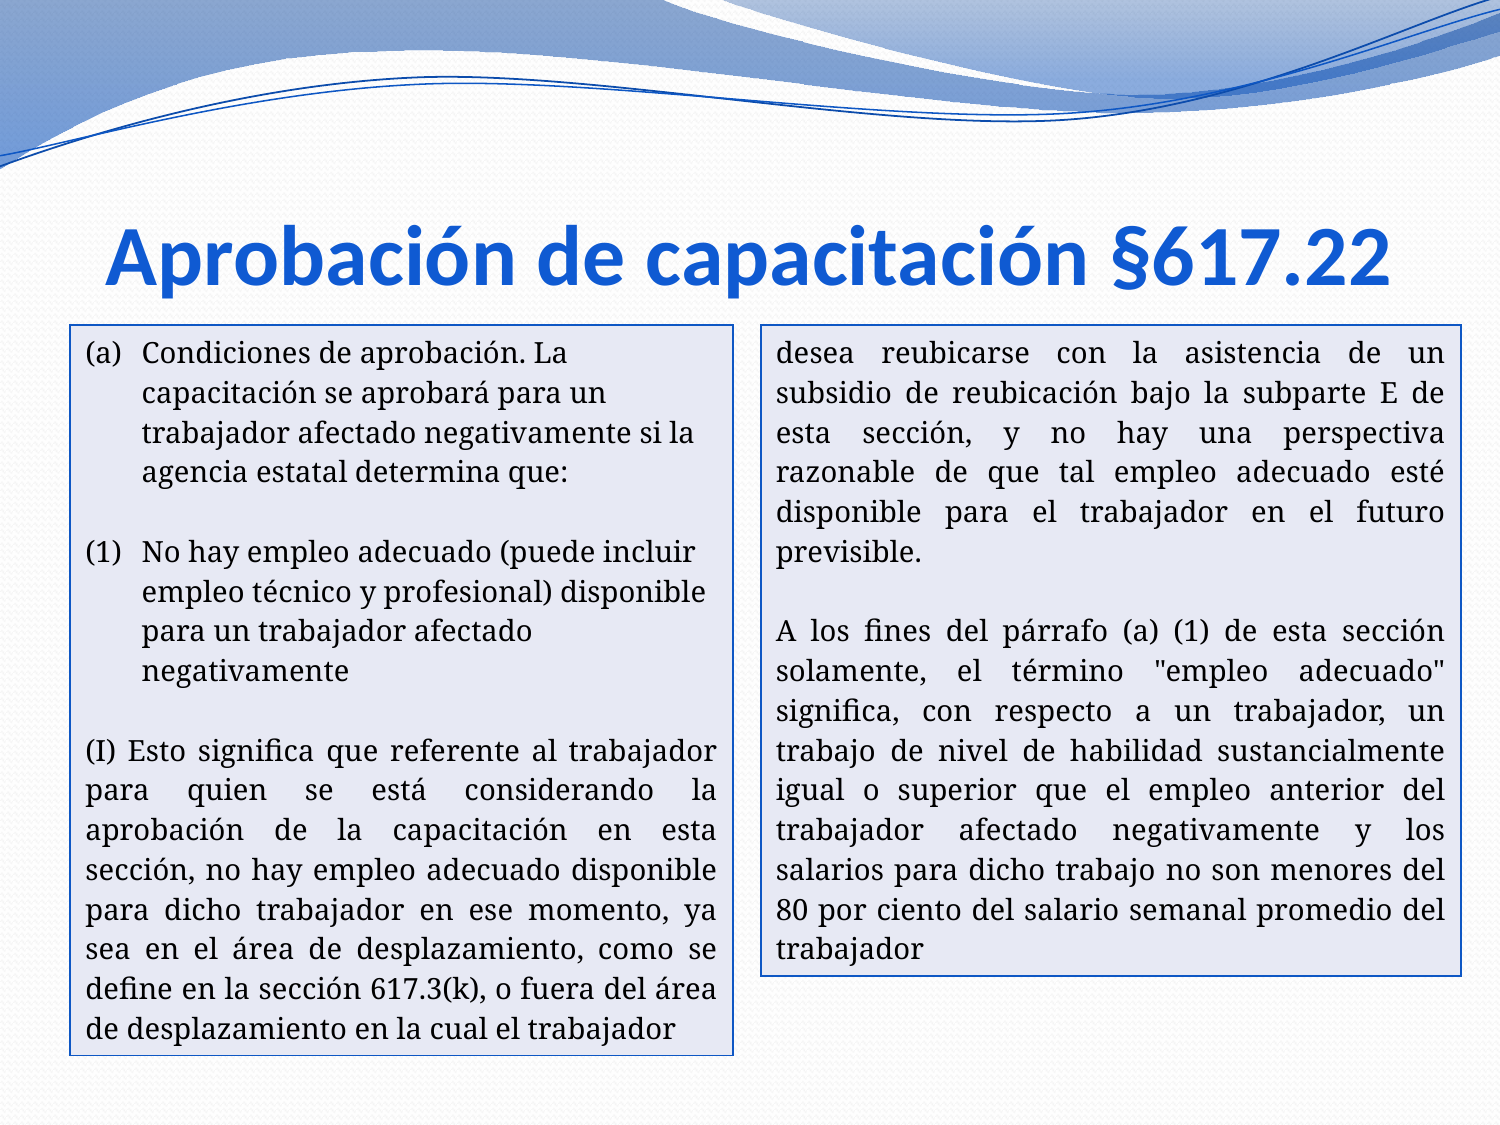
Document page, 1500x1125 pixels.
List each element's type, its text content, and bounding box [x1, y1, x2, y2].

table_header Condiciones de aprobación. La capacitación se aprobará para un trabajador afectado negativamente si la agencia estatal determina que: No hay empleo adecuado (puede incluir empleo técnico y profesional) disponible para un trabajador afectado negativamente (I) Esto significa que referente al trabajador para quien se está considerando la aprobación de la capacitación en esta sección, no hay empleo adecuado disponible para dicho trabajador en ese momento, ya sea en el área de desplazamiento, como se define en la sección 617.3(k), o fuera del área de desplazamiento en la cual el trabajador [71, 326, 732, 1055]
title Aprobación de capacitación §617.22 [75, 115, 1425, 303]
table_header desea reubicarse con la asistencia de un subsidio de reubicación bajo la subparte E de esta sección, y no hay una perspectiva razonable de que tal empleo adecuado esté disponible para el trabajador en el futuro previsible. A los fines del párrafo (a) (1) de esta sección solamente, el término "empleo adecuado" significa, con respecto a un trabajador, un trabajo de nivel de habilidad sustancialmente igual o superior que el empleo anterior del trabajador afectado negativamente y los salarios para dicho trabajo no son menores del 80 por ciento del salario semanal promedio del trabajador [762, 326, 1460, 975]
